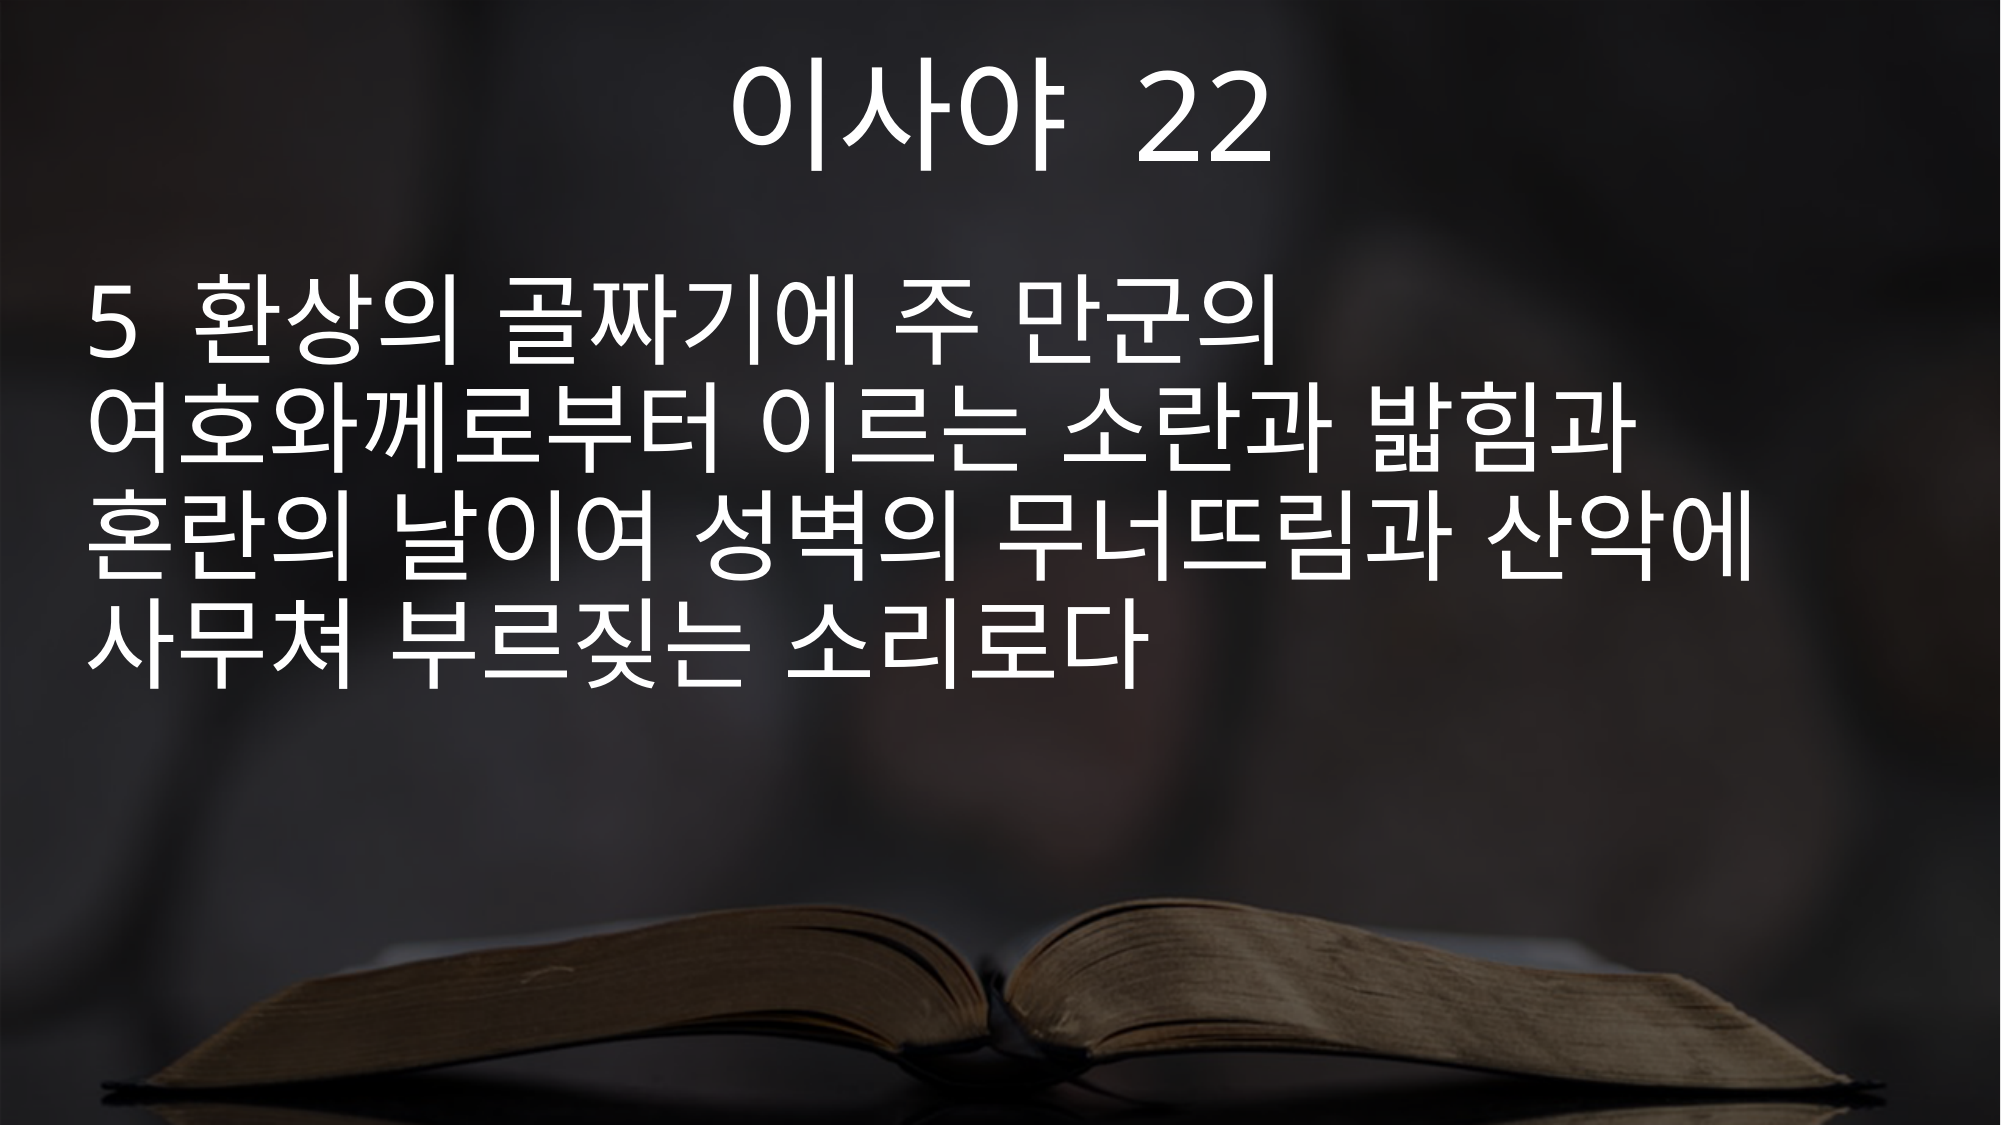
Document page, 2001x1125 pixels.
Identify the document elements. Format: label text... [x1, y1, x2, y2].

footer 이사야 22 [0, 32, 2000, 192]
list 5 환상의 골짜기에 주 만군의 여호와께로부터 이르는 소란과 밟힘과 혼란의 날이여 성벽의 무너뜨림과 산악에 사무쳐 부르짖는 소리로다 [69, 263, 1953, 423]
picture [0, 0, 2001, 1125]
